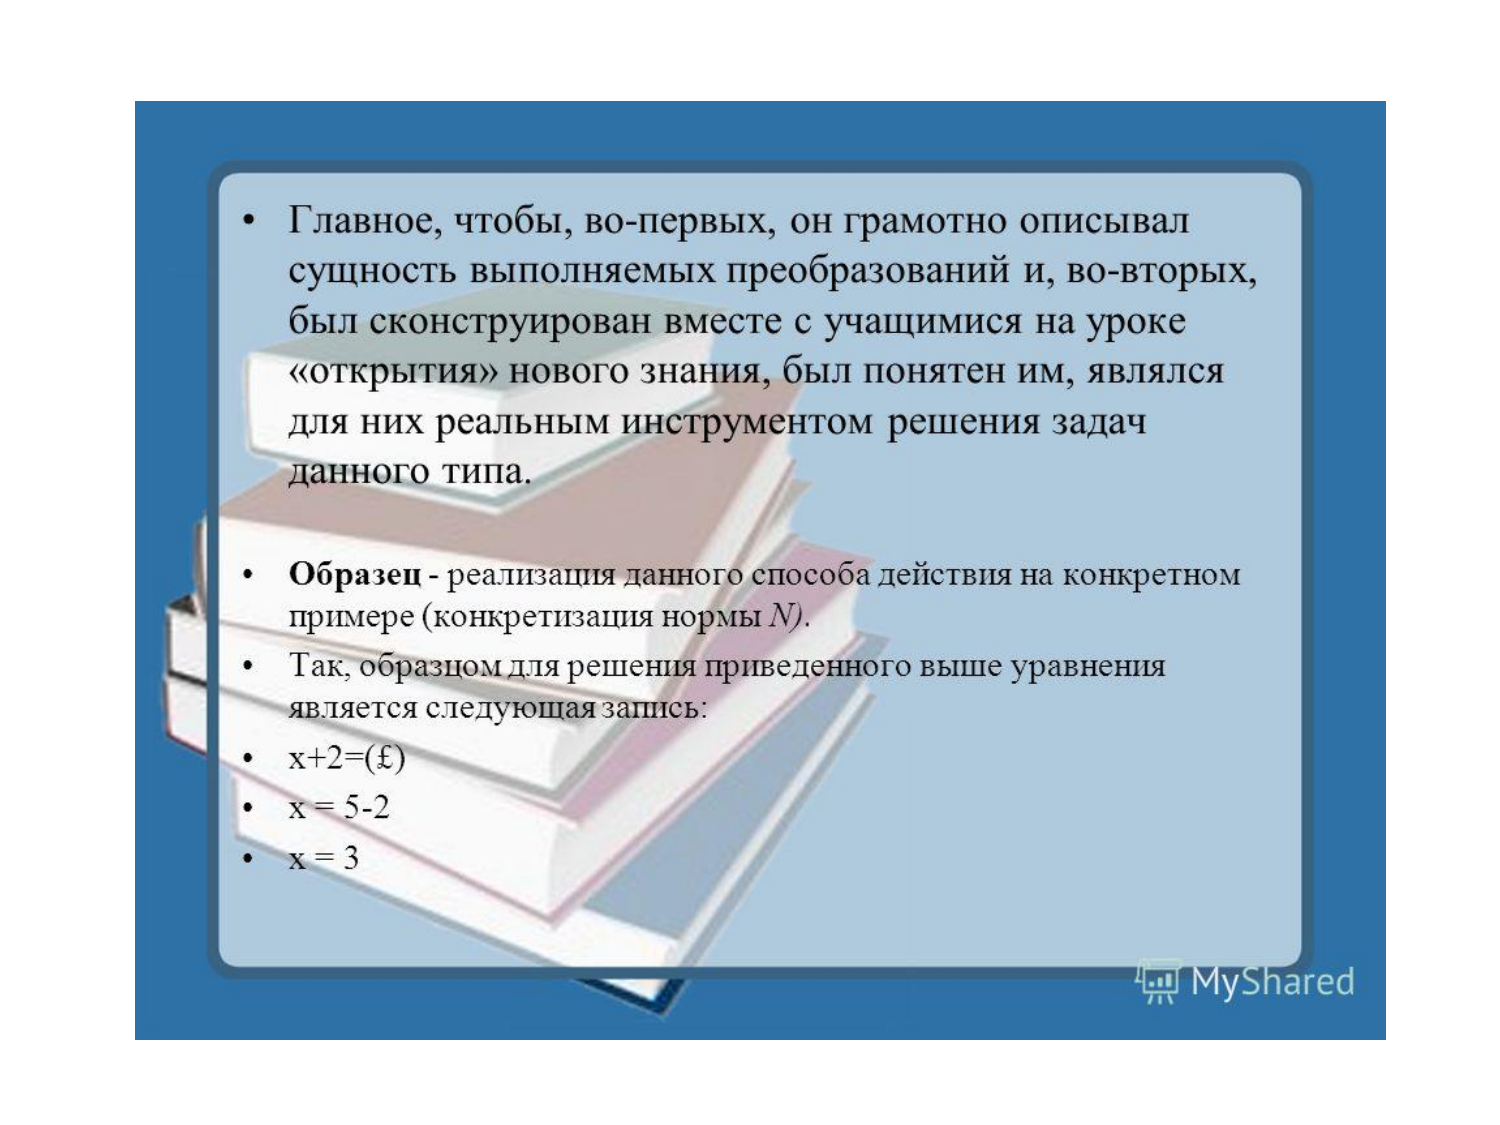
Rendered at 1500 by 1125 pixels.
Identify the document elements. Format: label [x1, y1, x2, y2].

picture [135, 101, 1386, 1040]
